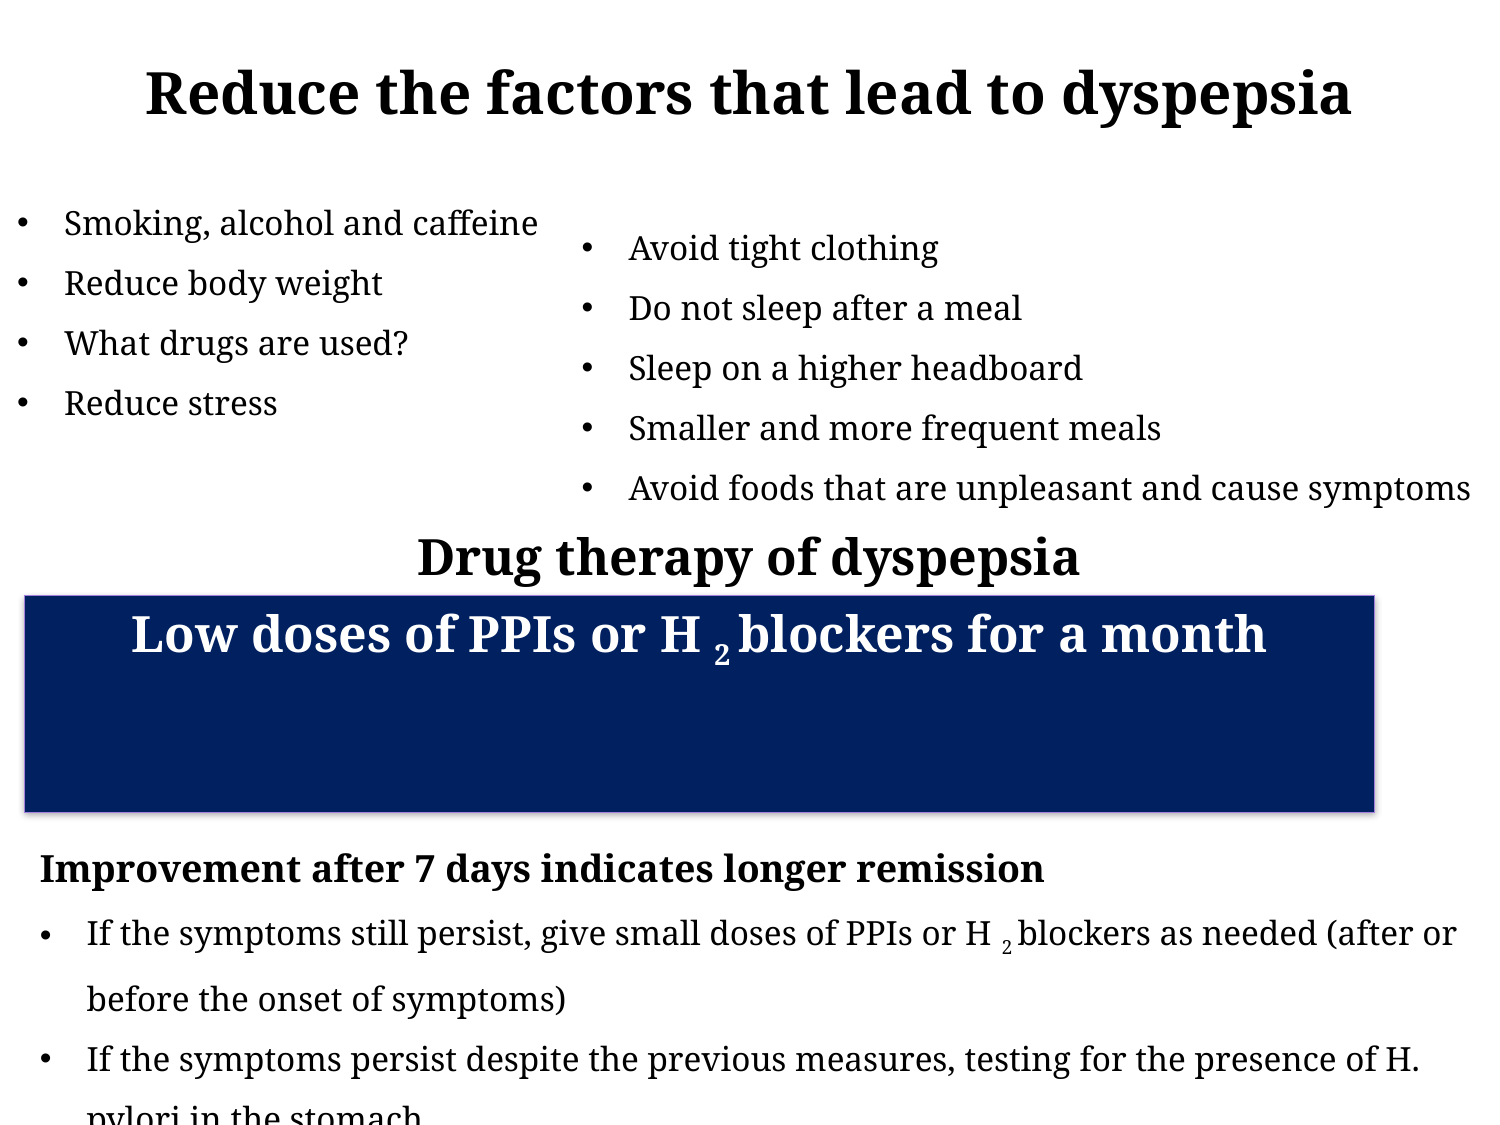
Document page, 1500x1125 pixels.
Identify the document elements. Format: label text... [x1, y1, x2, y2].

text_box Avoid tight clothing Do not sleep after a meal Sleep on a higher headboard Smaller and more frequent meals Avoid foods that are unpleasant and cause symptoms [566, 199, 1488, 515]
title Reduce the factors that lead to dyspepsia [0, 45, 1500, 138]
text_box Improvement after 7 days indicates longer remission If the symptoms still persist, give small doses of PPIs or H 2 blockers as needed (after or before the onset of symptoms) If the symptoms persist despite the previous measures, testing for the presence of H. pylori in the stomach [24, 837, 1475, 1125]
text_box Low doses of PPIs or H 2 blockers for a month [24, 595, 1375, 813]
text_box Smoking, alcohol and caffeine Reduce body weight What drugs are used? Reduce stress [2, 174, 1165, 430]
text_box Drug therapy of dyspepsia [3, 518, 1496, 593]
